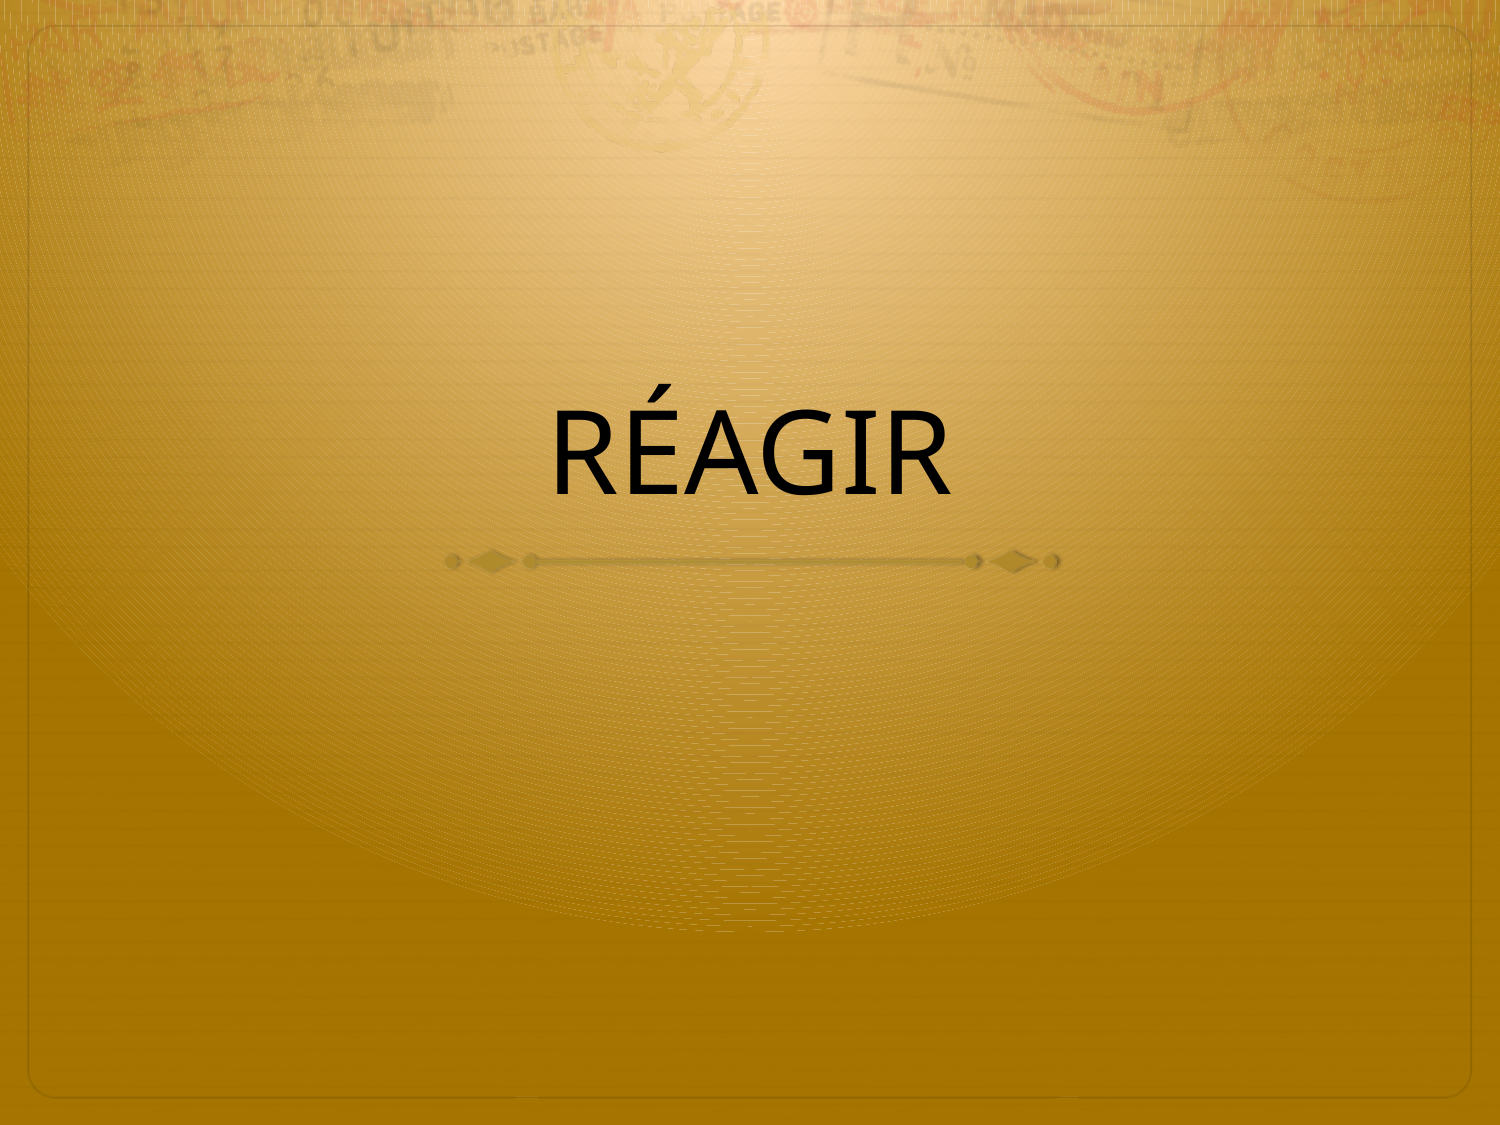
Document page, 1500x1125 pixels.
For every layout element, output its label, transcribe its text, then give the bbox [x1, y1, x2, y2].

picture [0, 0, 1500, 1125]
title RÉAGIR [93, 210, 1407, 525]
